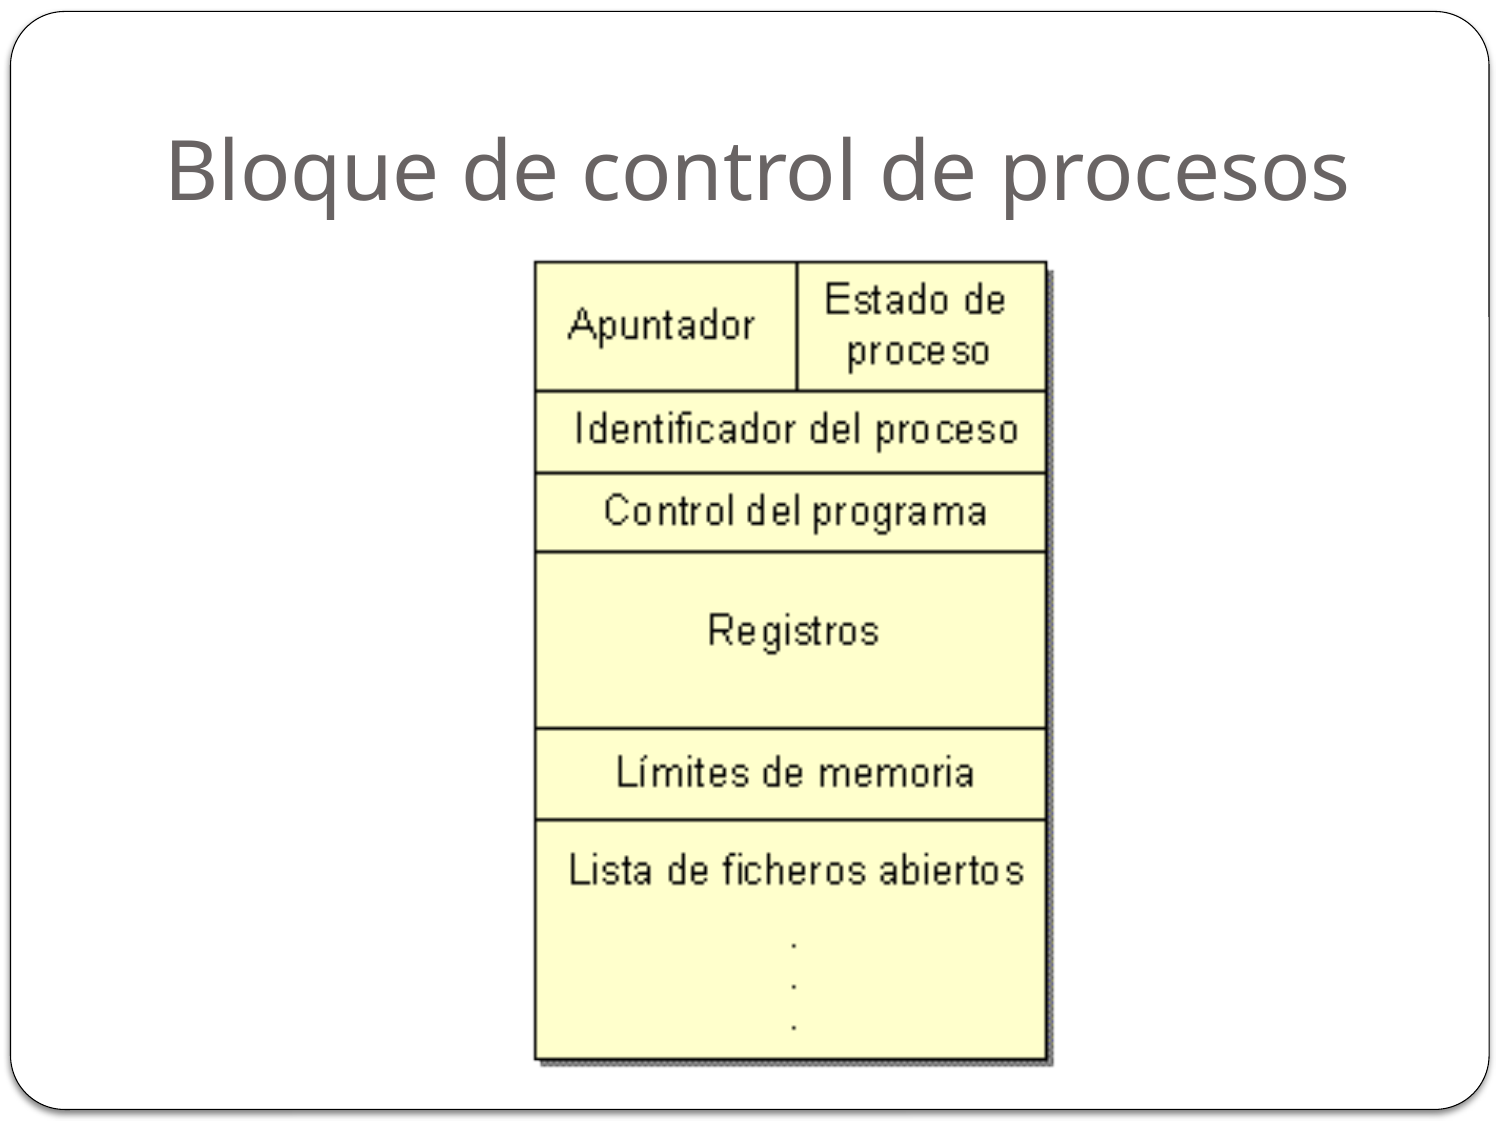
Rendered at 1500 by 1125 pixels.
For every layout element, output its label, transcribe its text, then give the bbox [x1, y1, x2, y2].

picture [525, 255, 1068, 1081]
title Bloque de control de procesos [150, 45, 1425, 233]
